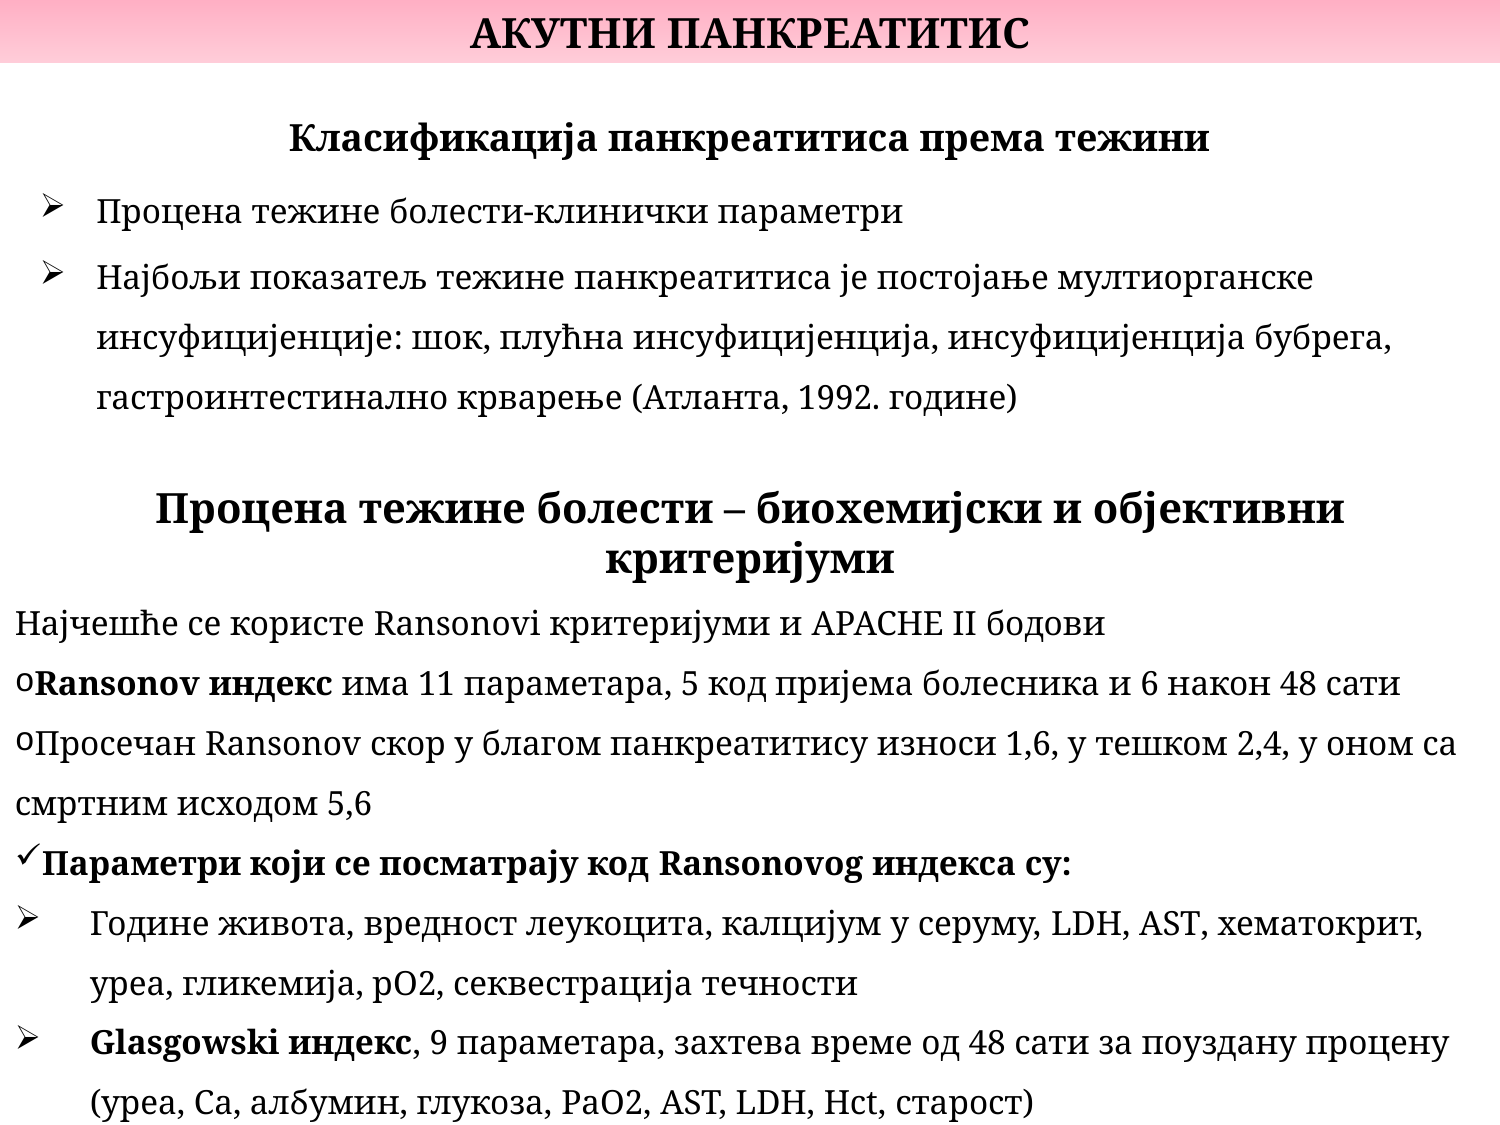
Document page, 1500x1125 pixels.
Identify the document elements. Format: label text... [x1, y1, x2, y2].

text_box Процена тежине болести – биохемијски и објективни критеријуми Најчешће се користе Ransonovi критеријуми и APACHE II бодови Ransonov индекс има 11 параметара, 5 код пријема болесника и 6 након 48 сати Просечан Ransonov скор у благом панкреатитису износи 1,6, у тешком 2,4, у оном са смртним исходом 5,6 Параметри који се посматрају код Ransonovog индекса су: Године живота, вредност леукоцита, калцијум у серуму, LDH, AST, хематокрит, уреа, гликемија, рО2, секвестрација течности Glasgowski индекс, 9 параметара, захтева време од 48 сати за поуздану процену (уреа, Са, албумин, глукоза, PaO2, AST, LDH, Hct, старост) [0, 474, 1500, 1125]
text_box АКУТНИ ПАНКРЕАТИТИС [0, 0, 1500, 63]
list Процена тежине болести-клинички параметри Најбољи показатељ тежине панкреатитиса је постојање мултиорганске инсуфицијенције: шок, плућна инсуфицијенција, инсуфицијенција бубрега, гастроинтестинално крварење (Атланта, 1992. године) [24, 162, 1488, 474]
title Класификација панкреатитиса према тежини [75, 72, 1425, 162]
